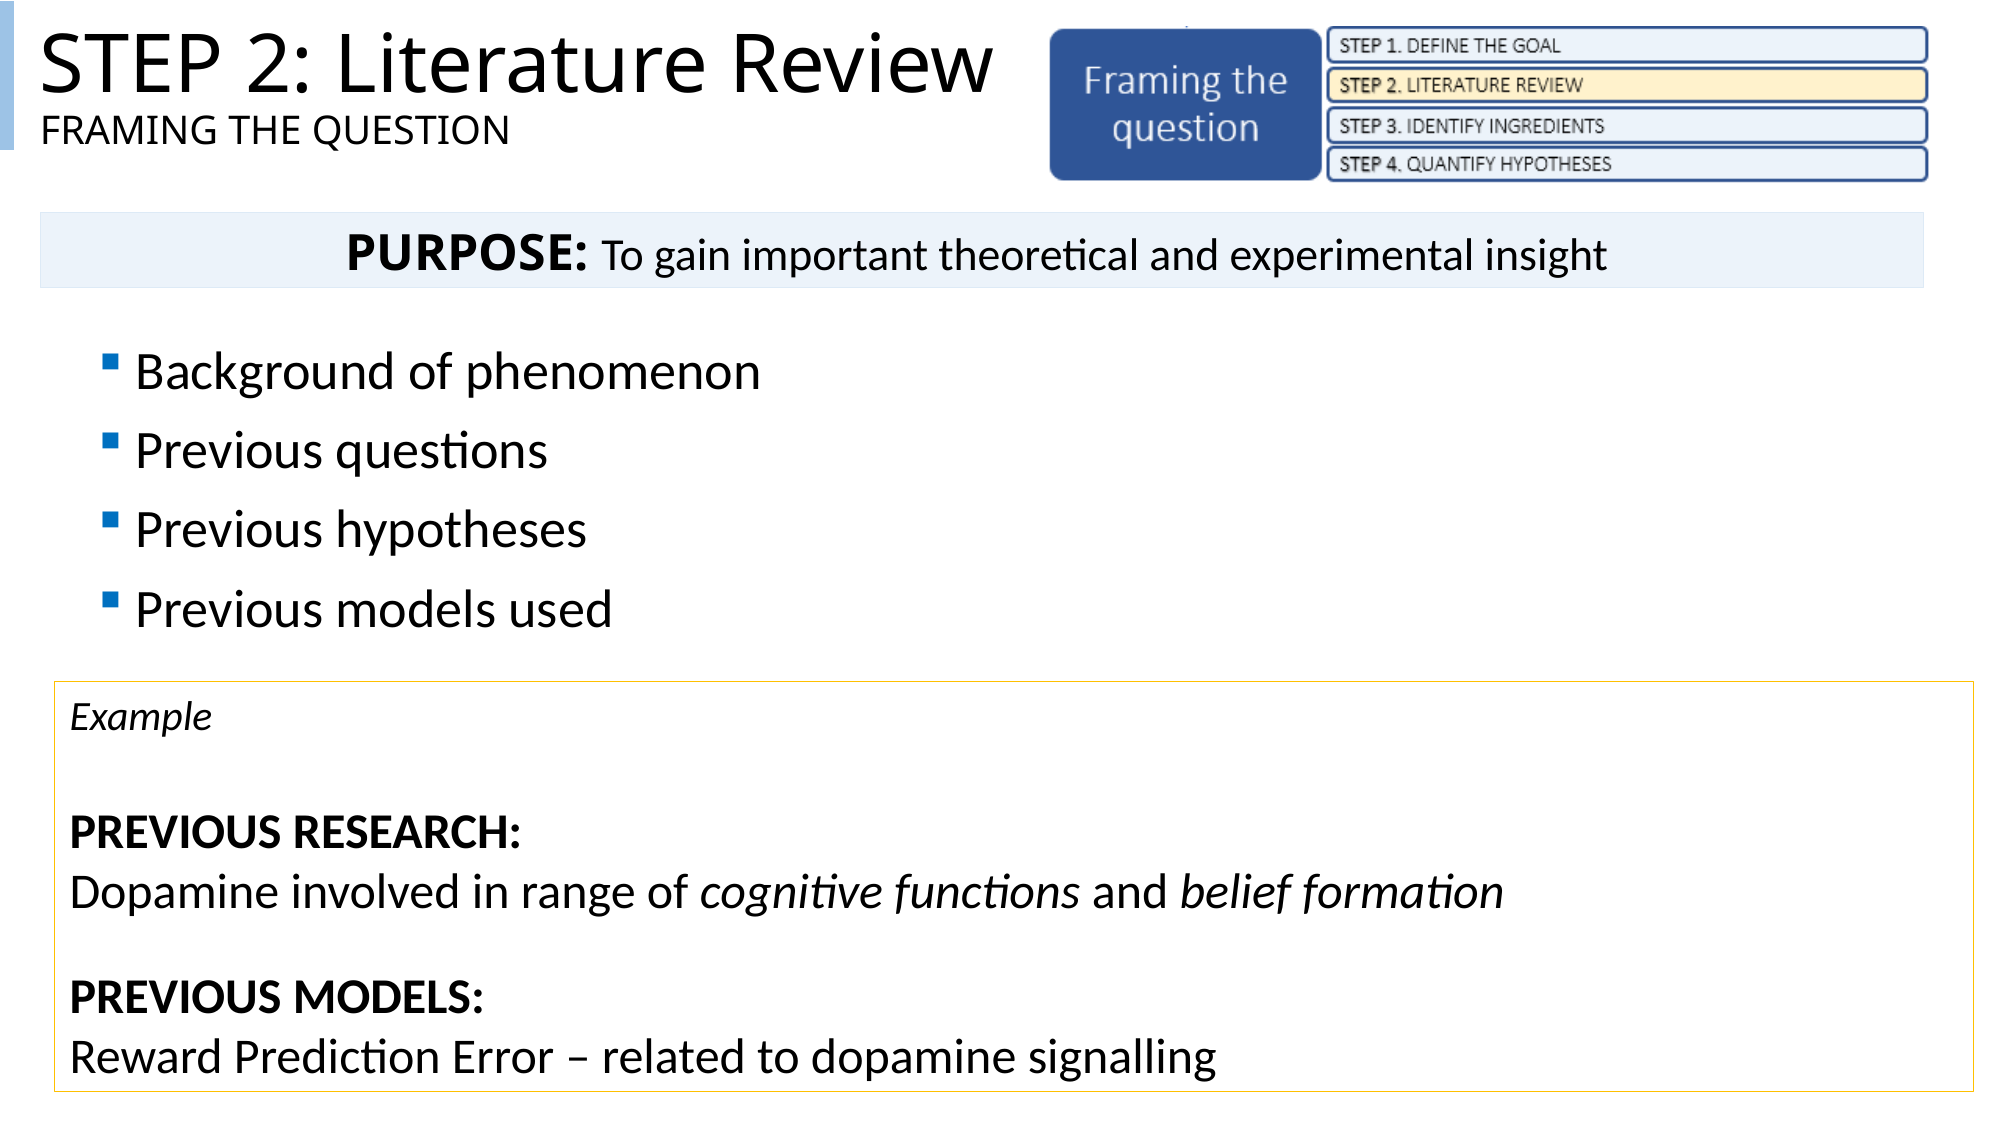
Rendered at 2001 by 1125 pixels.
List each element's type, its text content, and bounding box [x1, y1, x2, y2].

picture [1047, 26, 1938, 187]
list Background of phenomenon Previous questions Previous hypotheses Previous models used [83, 334, 1887, 681]
text_box STEP 2: Literature Review FRAMING THE QUESTION [24, 14, 1849, 161]
text_box Example PREVIOUS RESEARCH: Dopamine involved in range of cognitive functions and belief formation PREVIOUS MODELS: Reward Prediction Error – related to dopamine signalling [54, 681, 1974, 1092]
text_box [0, 1, 14, 150]
text_box PURPOSE: To gain important theoretical and experimental insight [40, 212, 1924, 288]
